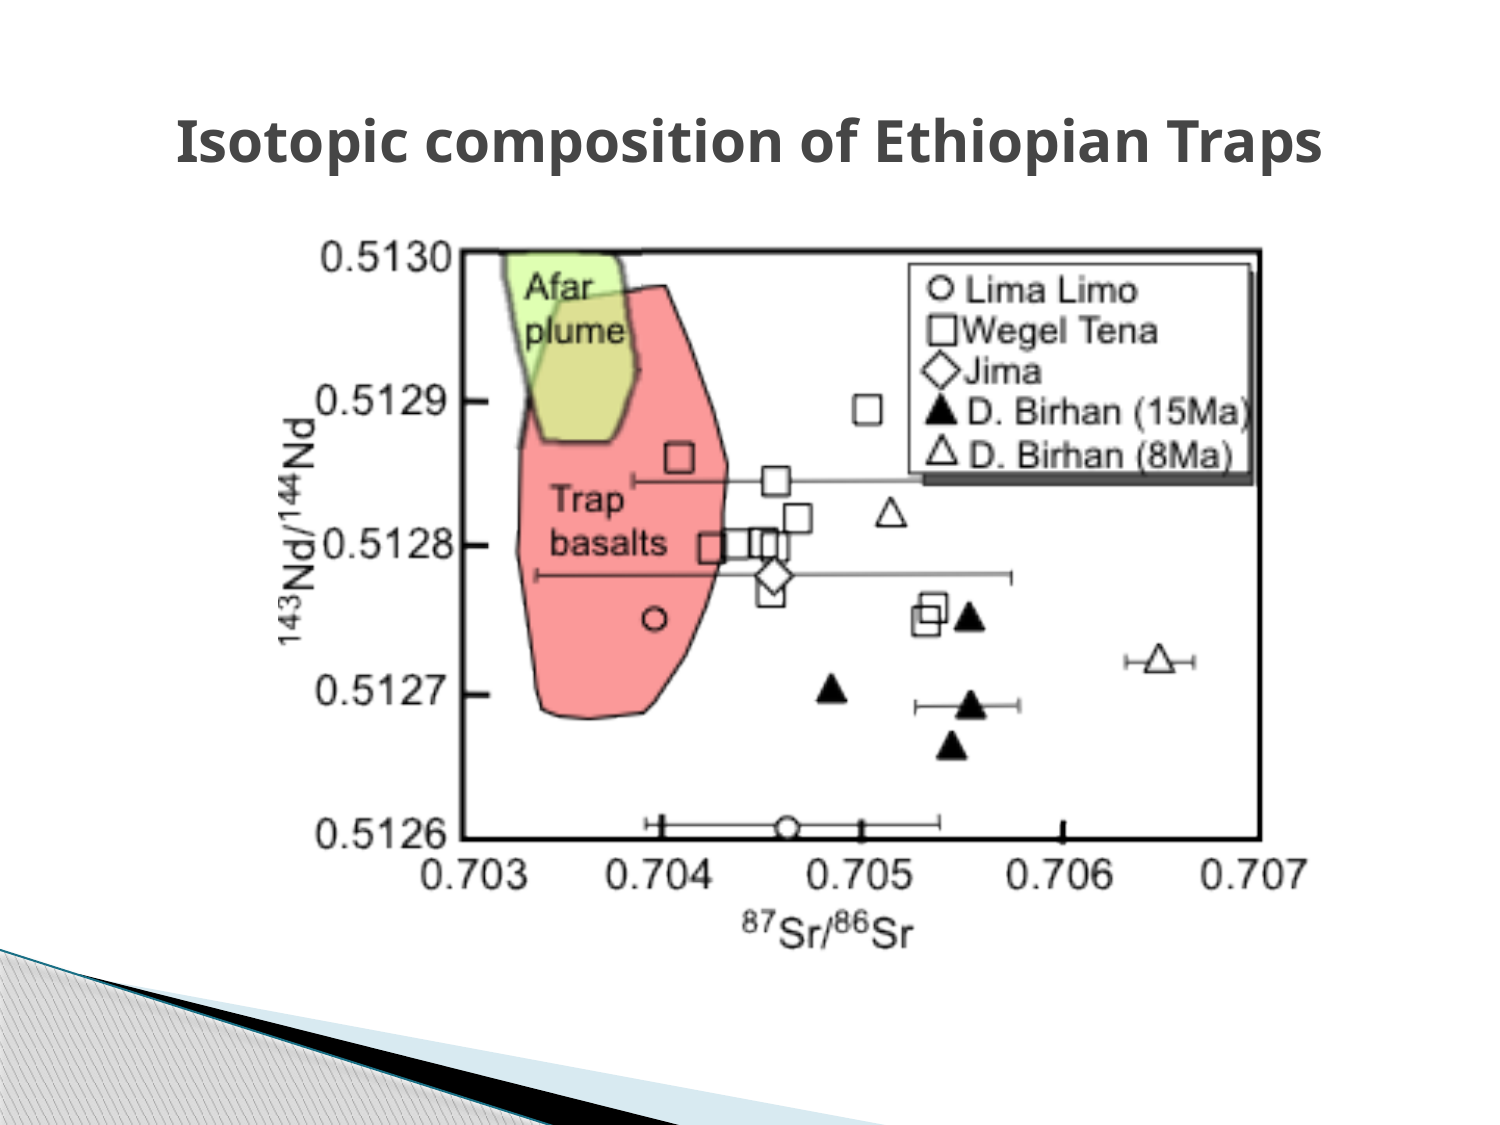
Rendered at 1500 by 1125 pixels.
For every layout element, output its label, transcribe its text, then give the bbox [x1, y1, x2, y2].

picture [278, 232, 1317, 960]
title Isotopic composition of Ethiopian Traps [75, 45, 1425, 233]
